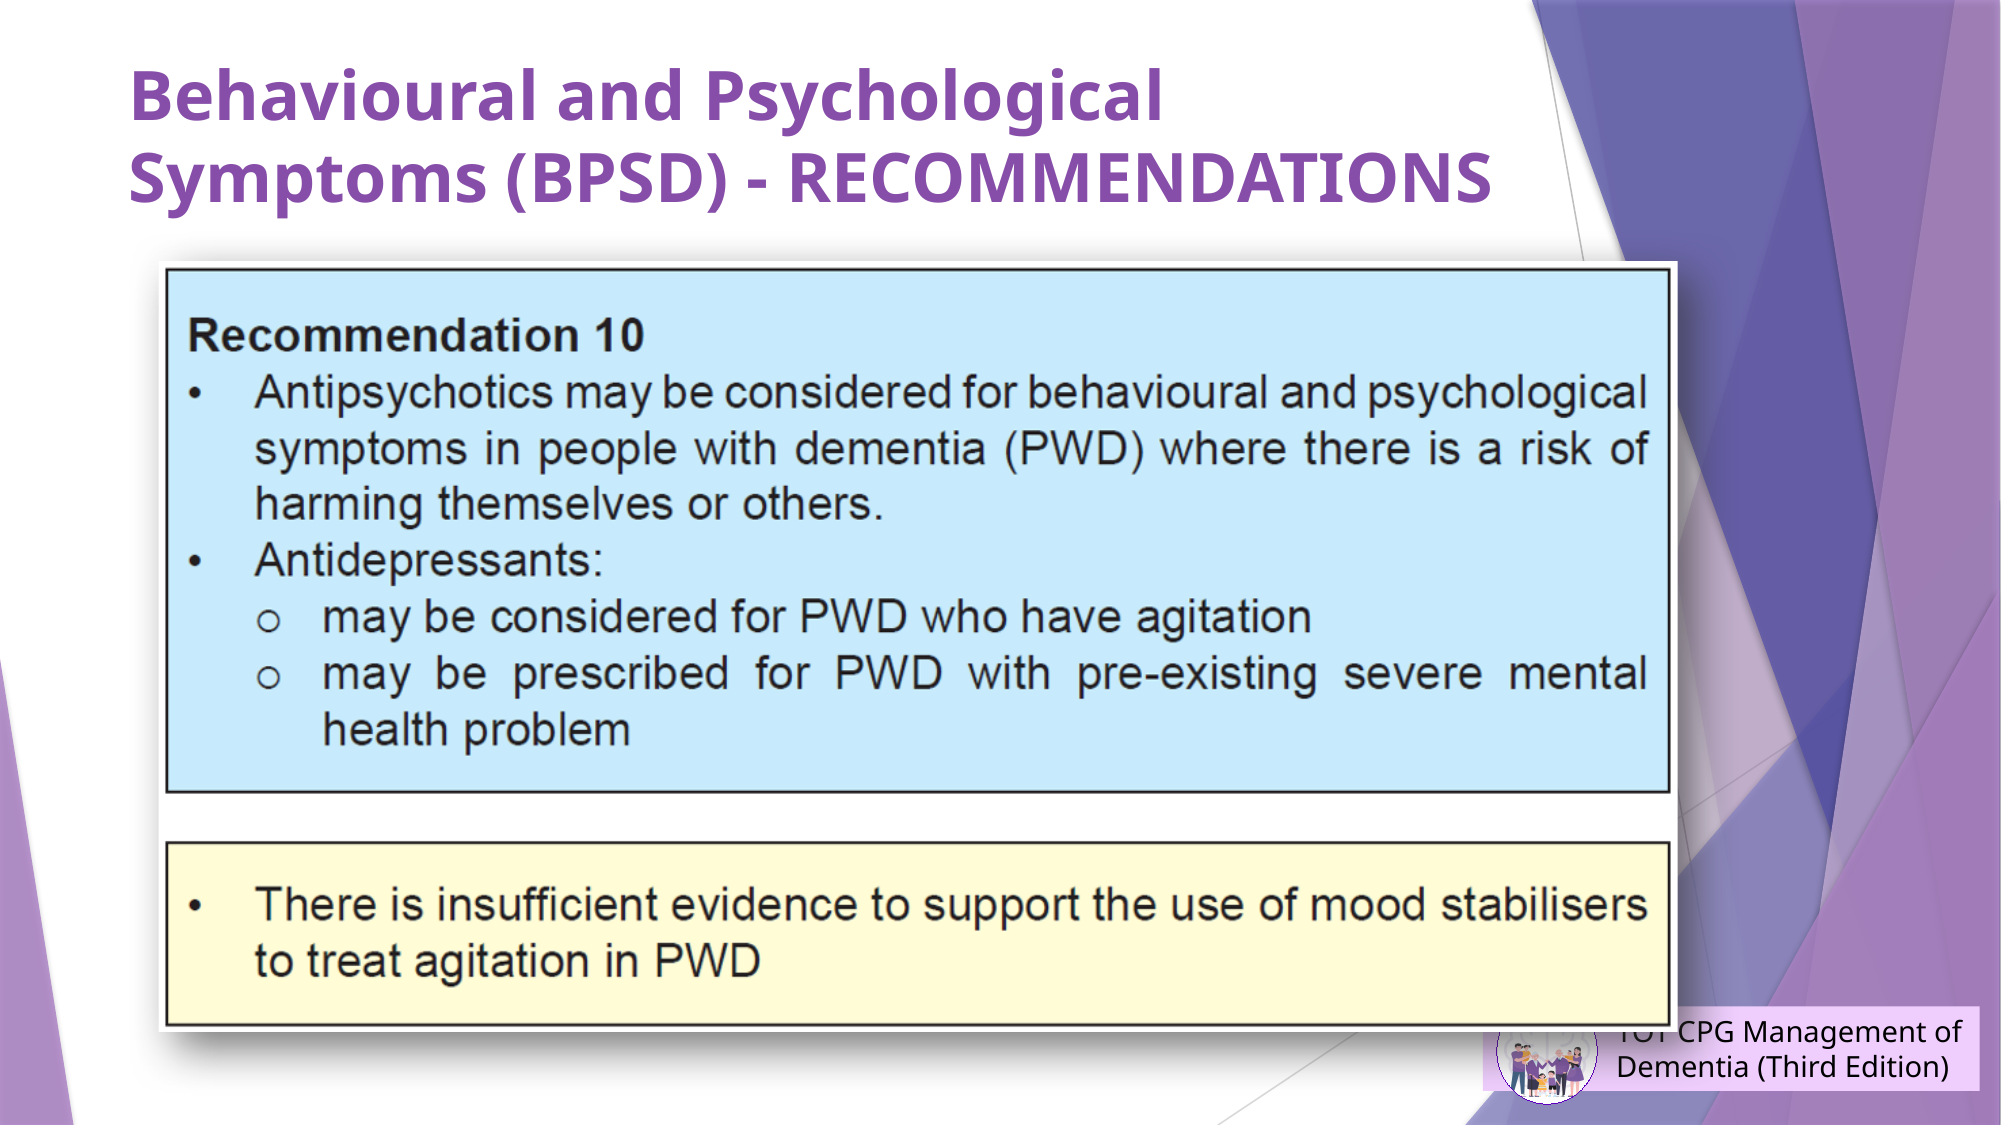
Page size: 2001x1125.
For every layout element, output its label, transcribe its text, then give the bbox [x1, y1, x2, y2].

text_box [1482, 996, 1981, 1105]
title Behavioural and Psychological Symptoms (BPSD) - RECOMMENDATIONS [114, 44, 1525, 262]
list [158, 260, 1679, 1032]
